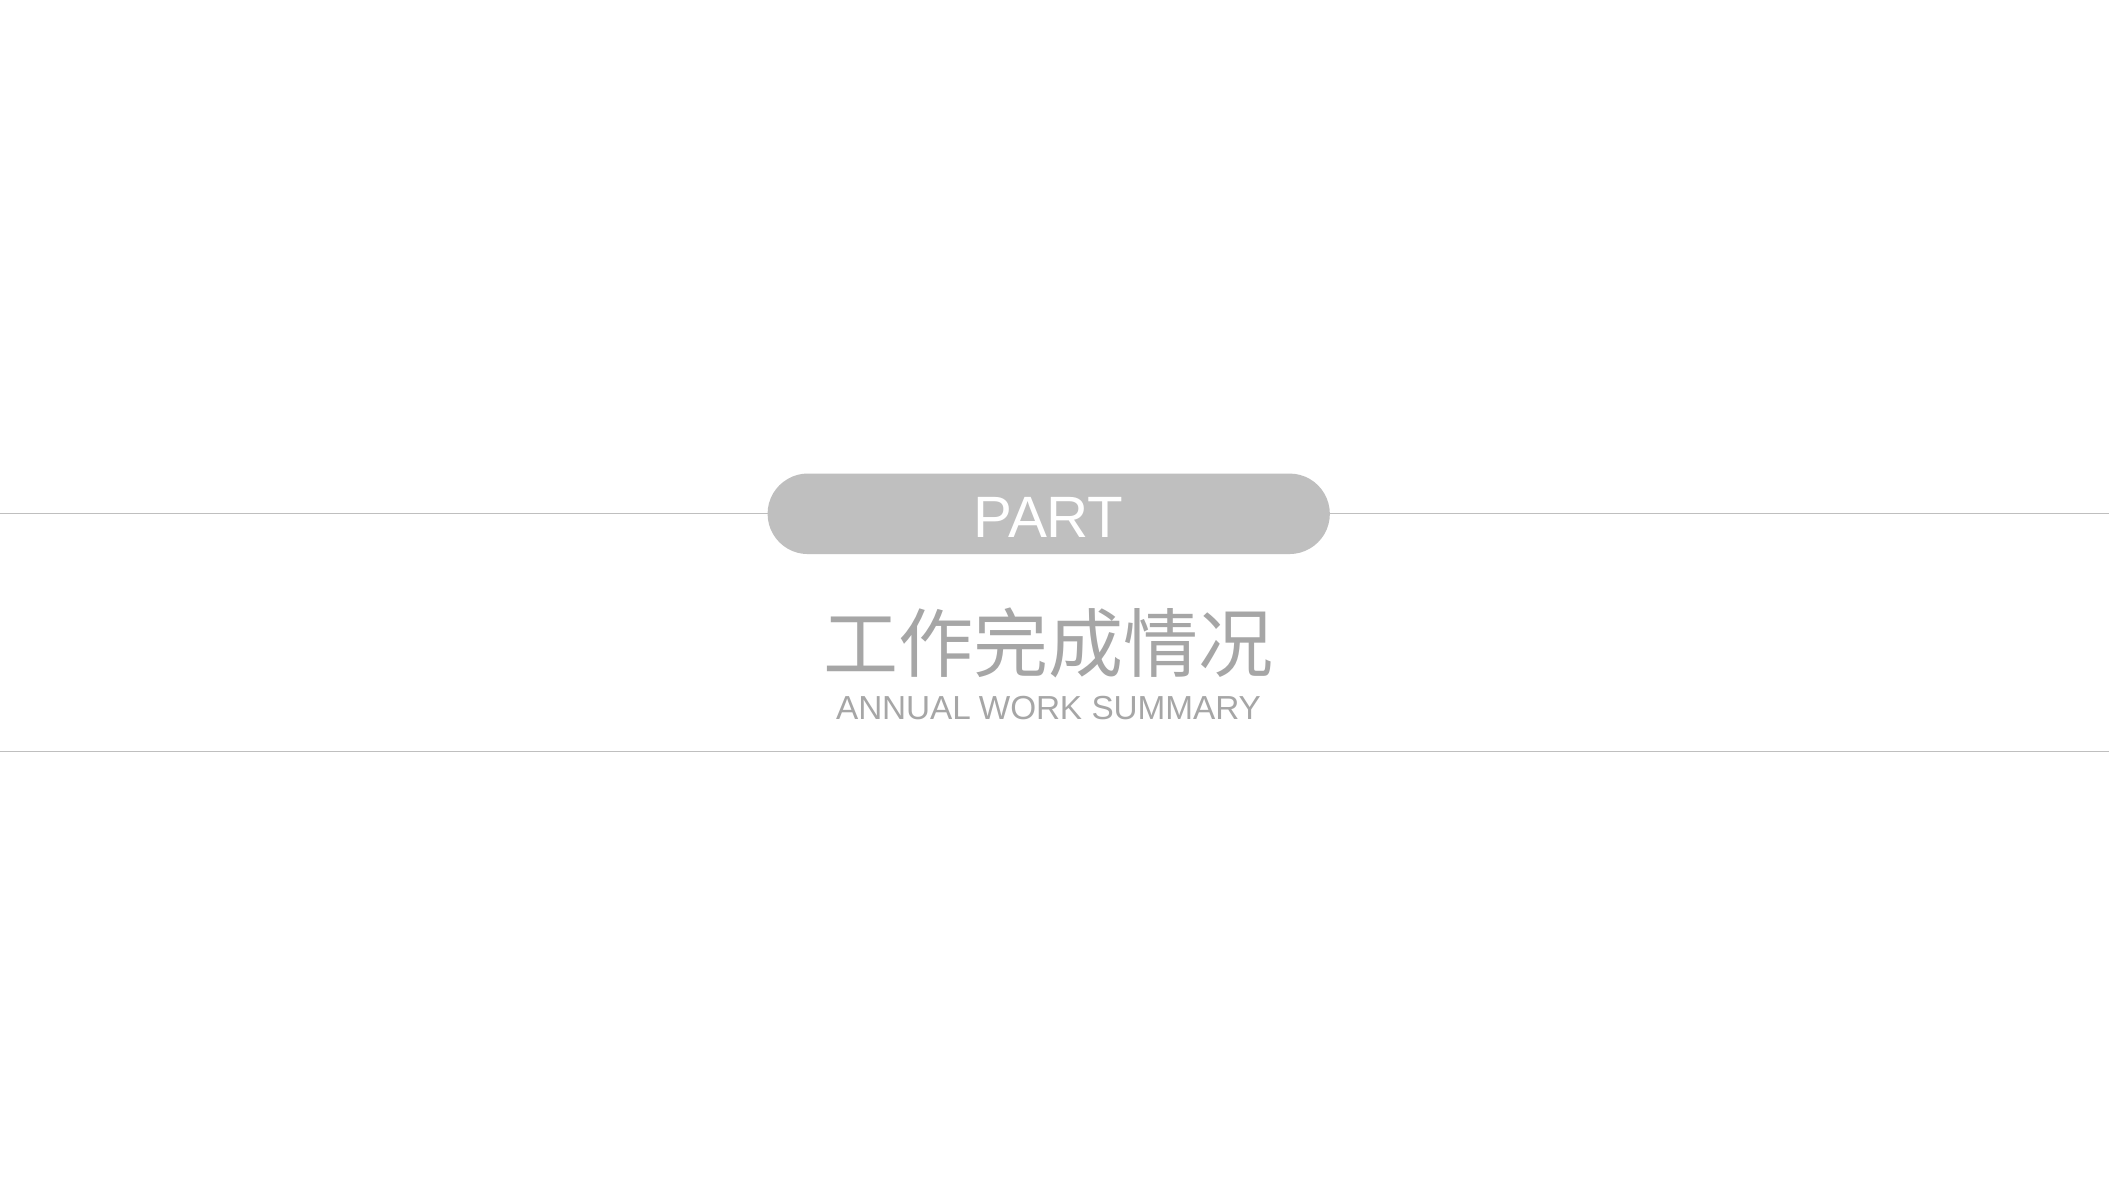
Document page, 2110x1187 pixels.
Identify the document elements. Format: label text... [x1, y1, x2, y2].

text_box PART [767, 514, 1330, 555]
text_box PART [767, 473, 1330, 513]
